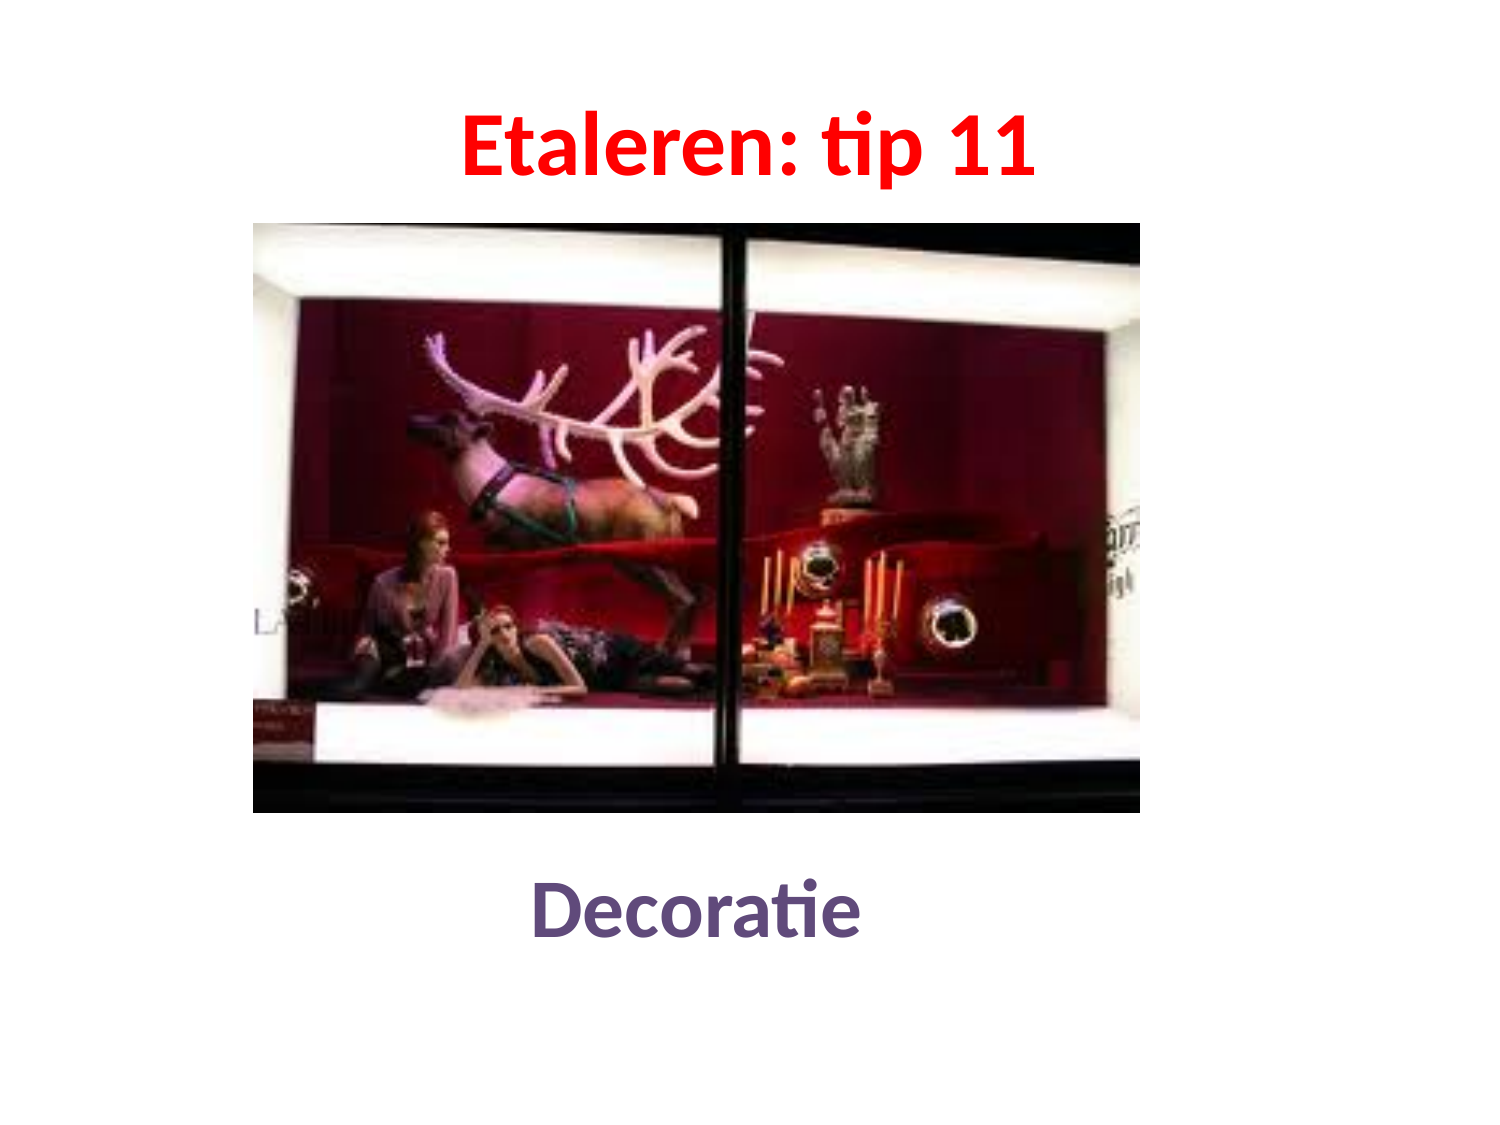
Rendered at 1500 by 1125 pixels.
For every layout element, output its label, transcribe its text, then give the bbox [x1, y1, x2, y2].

picture [253, 223, 1140, 814]
title Etaleren: tip 11 [75, 45, 1425, 233]
text_box Decoratie [515, 846, 878, 962]
